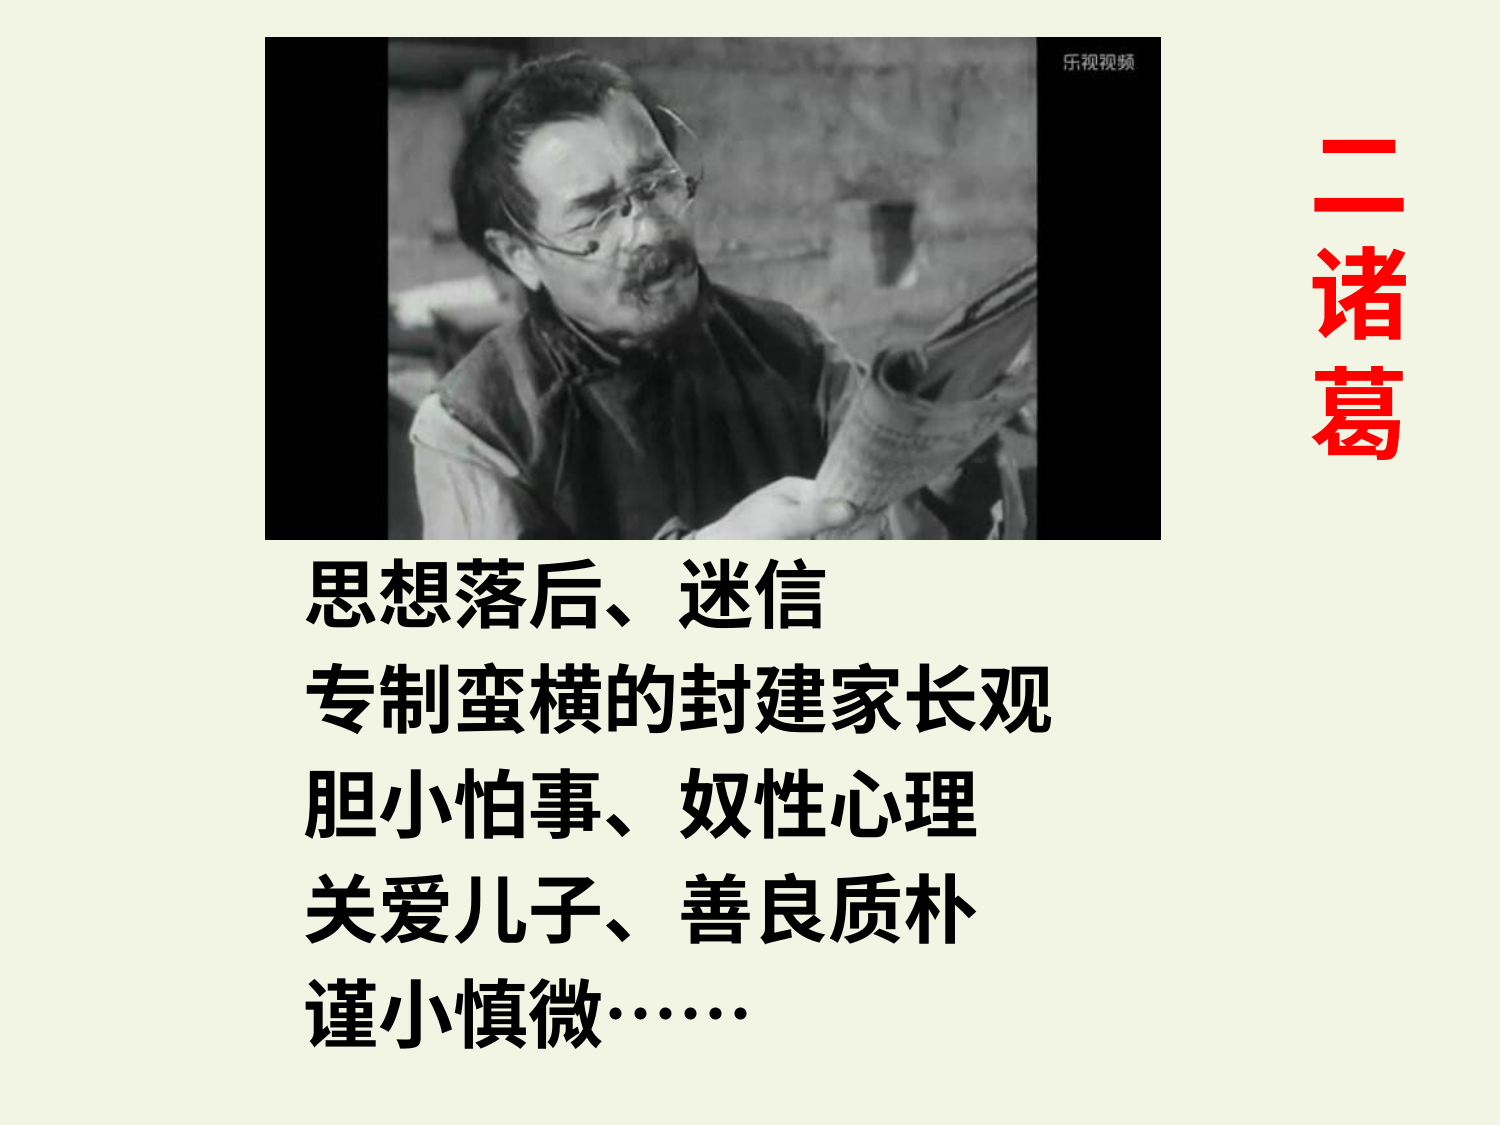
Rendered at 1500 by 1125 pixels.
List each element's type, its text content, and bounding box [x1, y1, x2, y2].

text_box 二 诸 葛 [1294, 104, 1425, 479]
text_box 思想落后、迷信 专制蛮横的封建家长观 胆小怕事、奴性心理 关爱儿子、善良质朴 谨小慎微…… [289, 539, 1211, 1125]
picture [0, 0, 1500, 1125]
